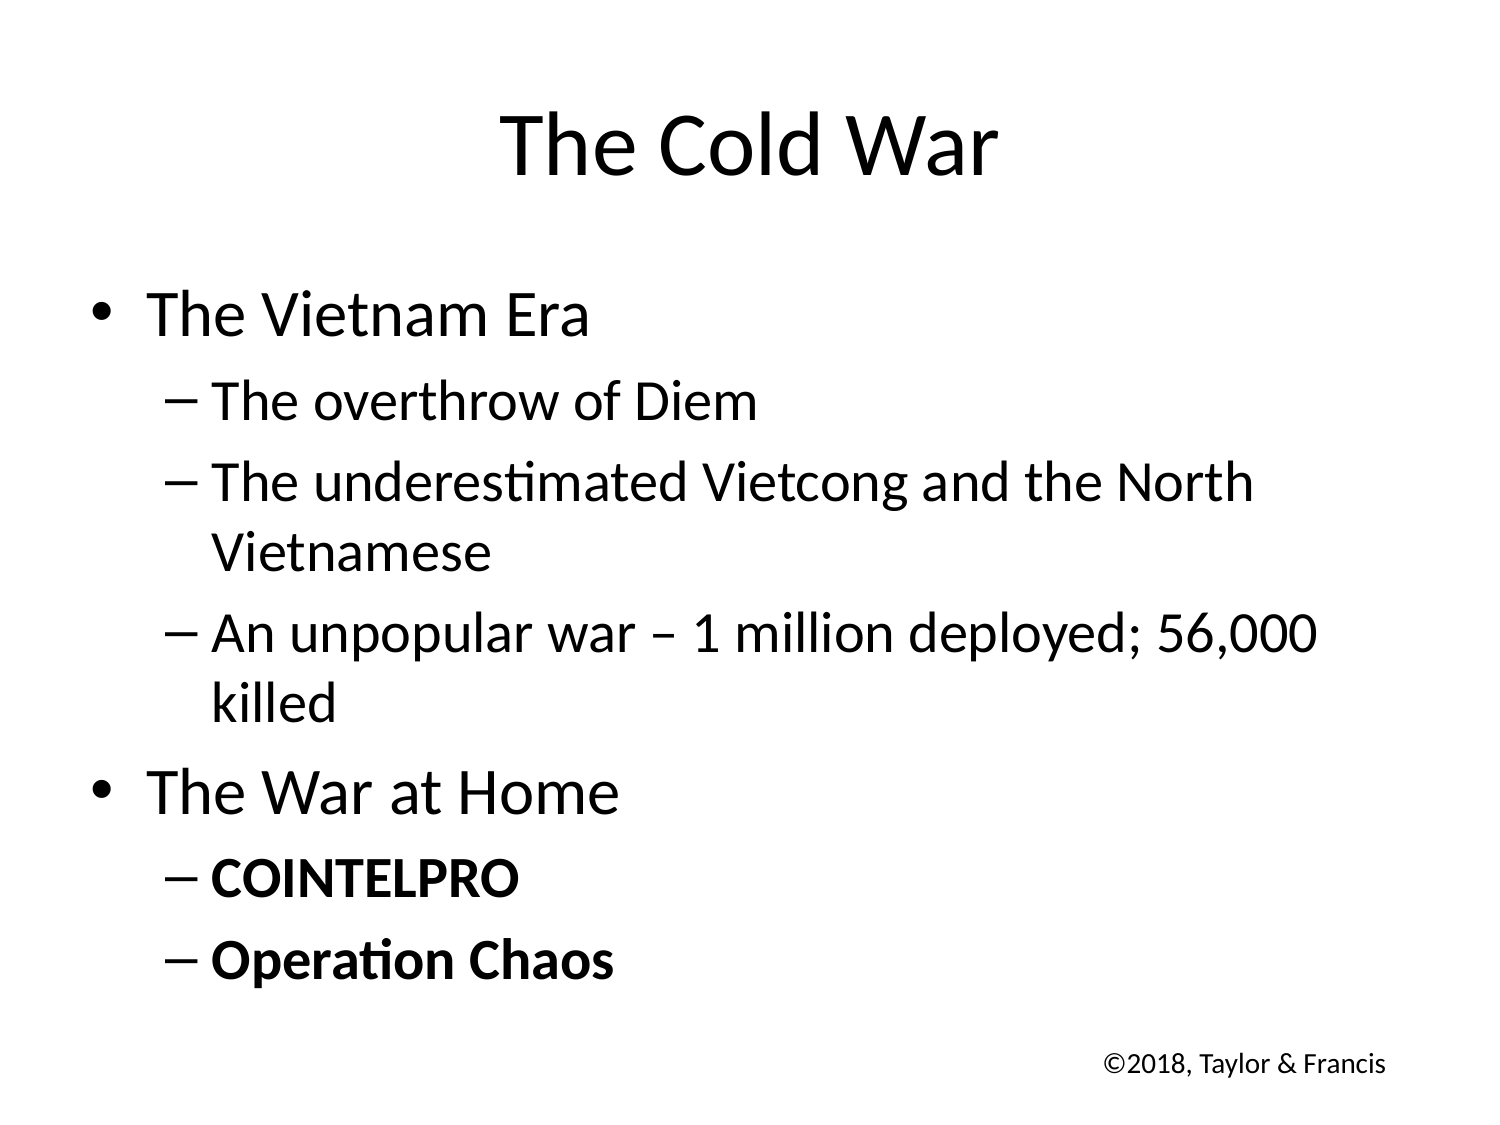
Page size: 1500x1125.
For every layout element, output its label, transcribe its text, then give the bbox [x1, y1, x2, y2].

title The Cold War [75, 45, 1425, 233]
text_box ©2018, Taylor & Francis [1087, 1037, 1463, 1082]
list The Vietnam Era The overthrow of Diem The underestimated Vietcong and the North Vietnamese An unpopular war – 1 million deployed; 56,000 killed The War at Home COINTELPRO Operation Chaos [75, 262, 1425, 1005]
